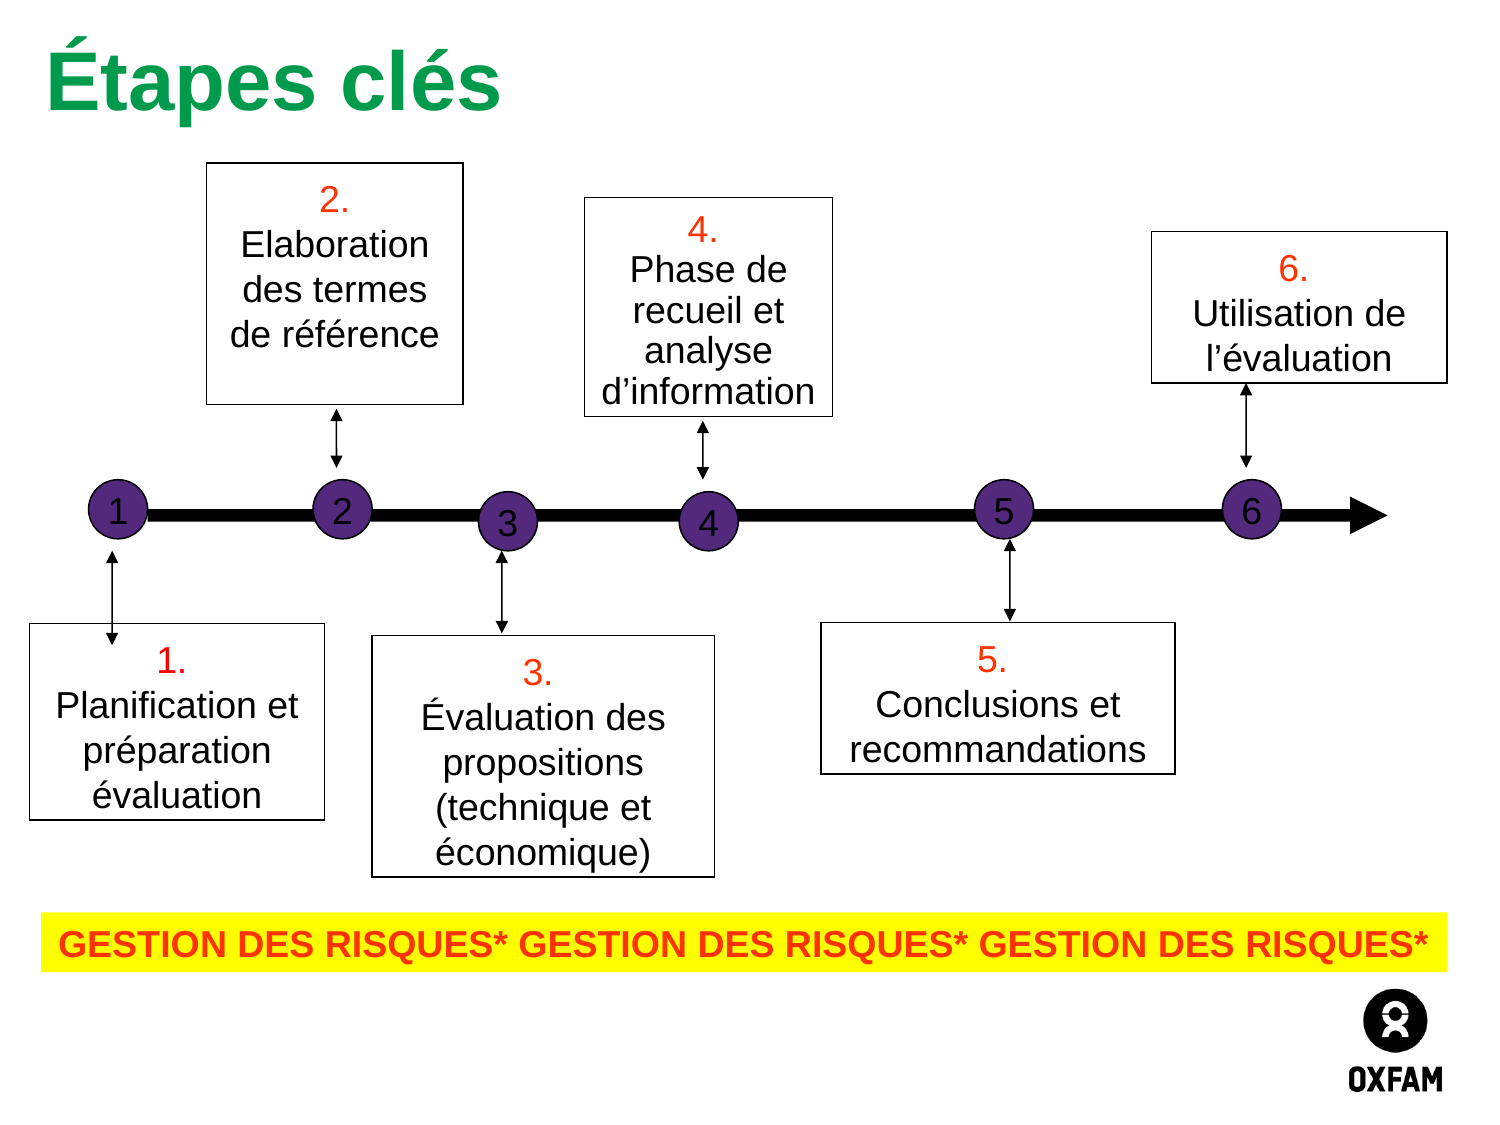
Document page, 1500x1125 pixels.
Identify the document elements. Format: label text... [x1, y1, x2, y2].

text_box 1 [88, 479, 148, 539]
text_box 5 [974, 479, 1034, 539]
text_box 5. Conclusions et recommandations [820, 622, 1176, 774]
text_box [1239, 383, 1253, 468]
text_box 6 [1222, 479, 1282, 539]
text_box 1. Planification et préparation évaluation [29, 623, 325, 820]
picture [1345, 985, 1445, 1095]
text_box 4 [679, 491, 739, 551]
text_box GESTION DES RISQUES* GESTION DES RISQUES* GESTION DES RISQUES* [41, 912, 1447, 973]
text_box [330, 408, 343, 468]
text_box 6. Utilisation de l’évaluation [1151, 231, 1447, 383]
text_box [105, 550, 119, 646]
text_box [1281, 509, 1388, 522]
text_box 2. Elaboration des termes de référence [206, 162, 464, 405]
title Étapes clés [44, 26, 1449, 133]
text_box [495, 550, 509, 634]
text_box 3 [478, 491, 538, 551]
text_box [696, 420, 710, 480]
text_box 2 [312, 479, 373, 539]
text_box [1003, 538, 1017, 622]
text_box 4. Phase de recueil et analyse d’information [584, 197, 833, 417]
text_box 3. Évaluation des propositions (technique et économique) [372, 635, 715, 878]
